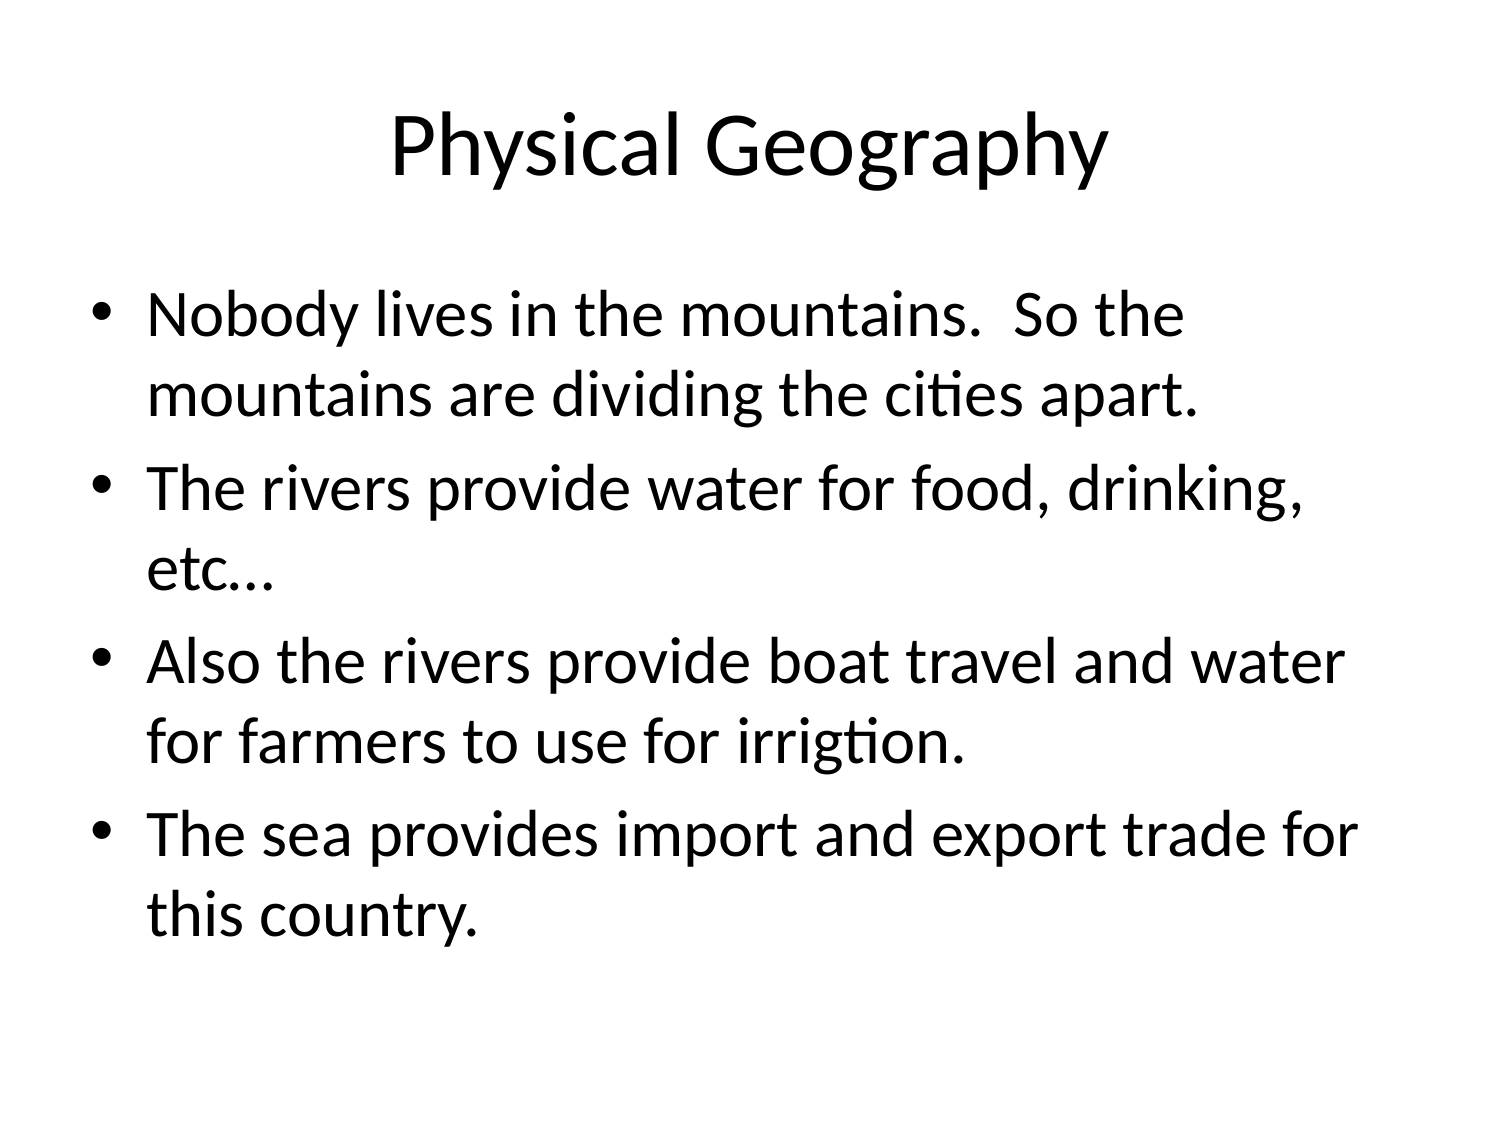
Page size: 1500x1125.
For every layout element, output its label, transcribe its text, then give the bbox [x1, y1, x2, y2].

list Nobody lives in the mountains. So the mountains are dividing the cities apart. The rivers provide water for food, drinking, etc… Also the rivers provide boat travel and water for farmers to use for irrigtion. The sea provides import and export trade for this country. [75, 262, 1425, 1005]
title Physical Geography [75, 45, 1425, 233]
